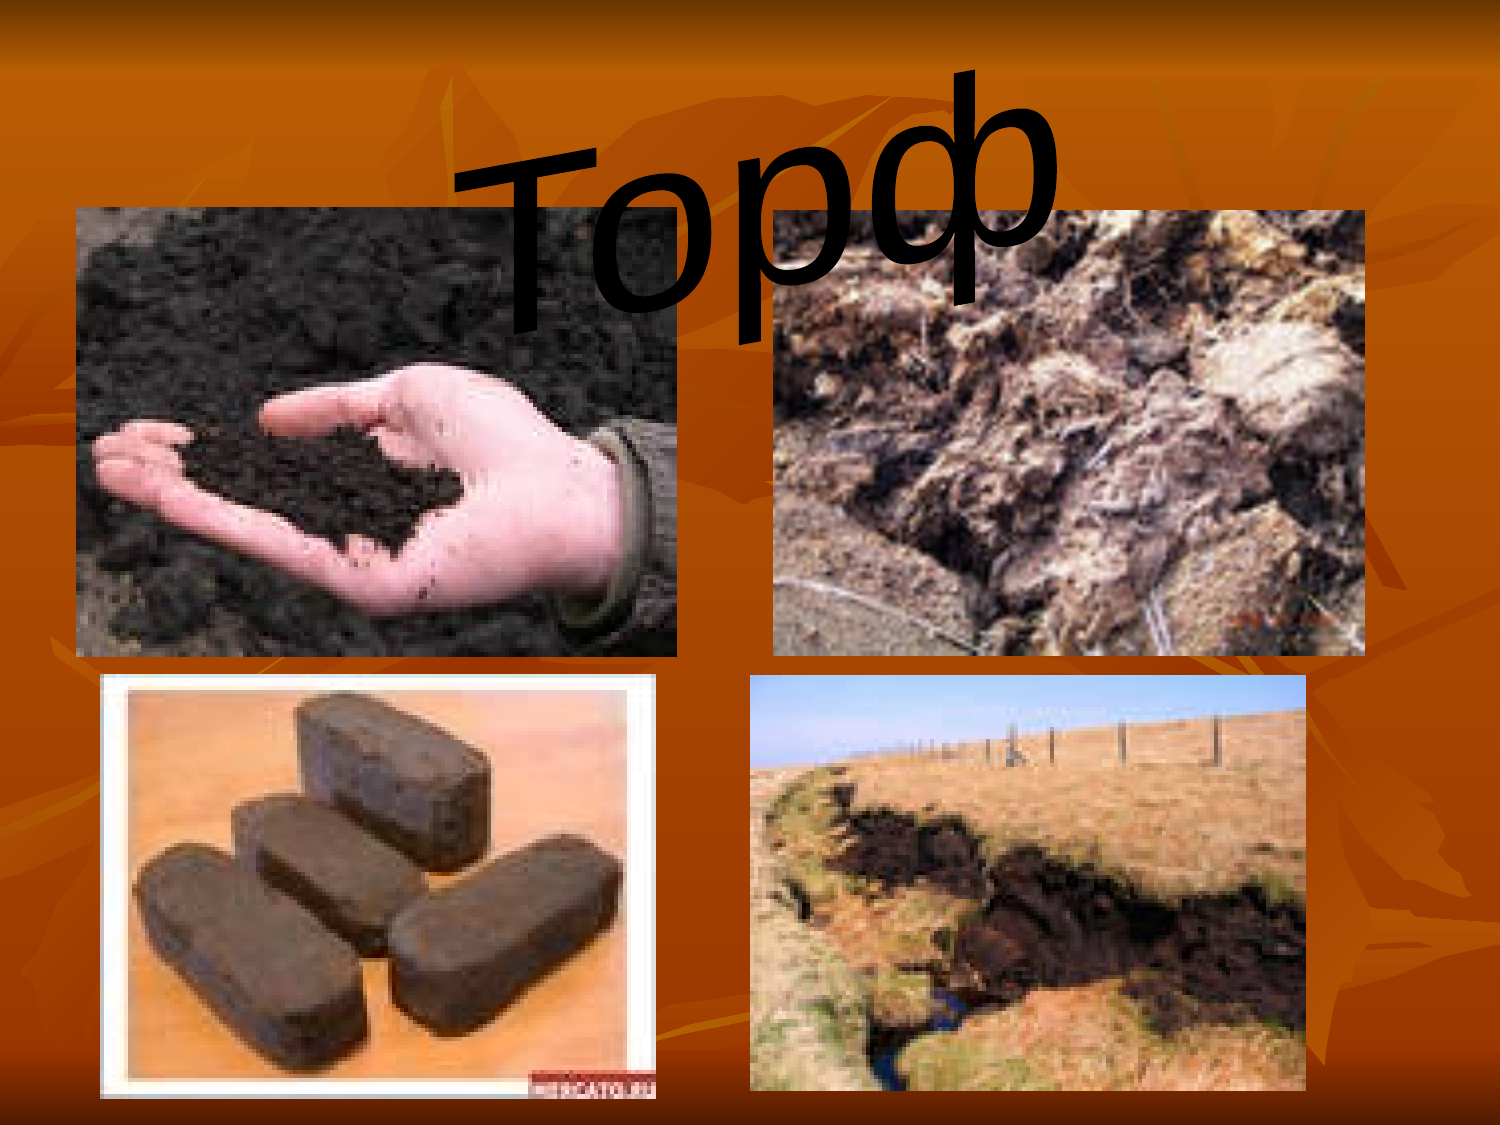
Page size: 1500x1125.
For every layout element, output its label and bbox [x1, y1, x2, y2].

picture [76, 207, 677, 657]
picture [773, 210, 1365, 656]
picture [99, 674, 656, 1099]
picture [749, 674, 1306, 1092]
